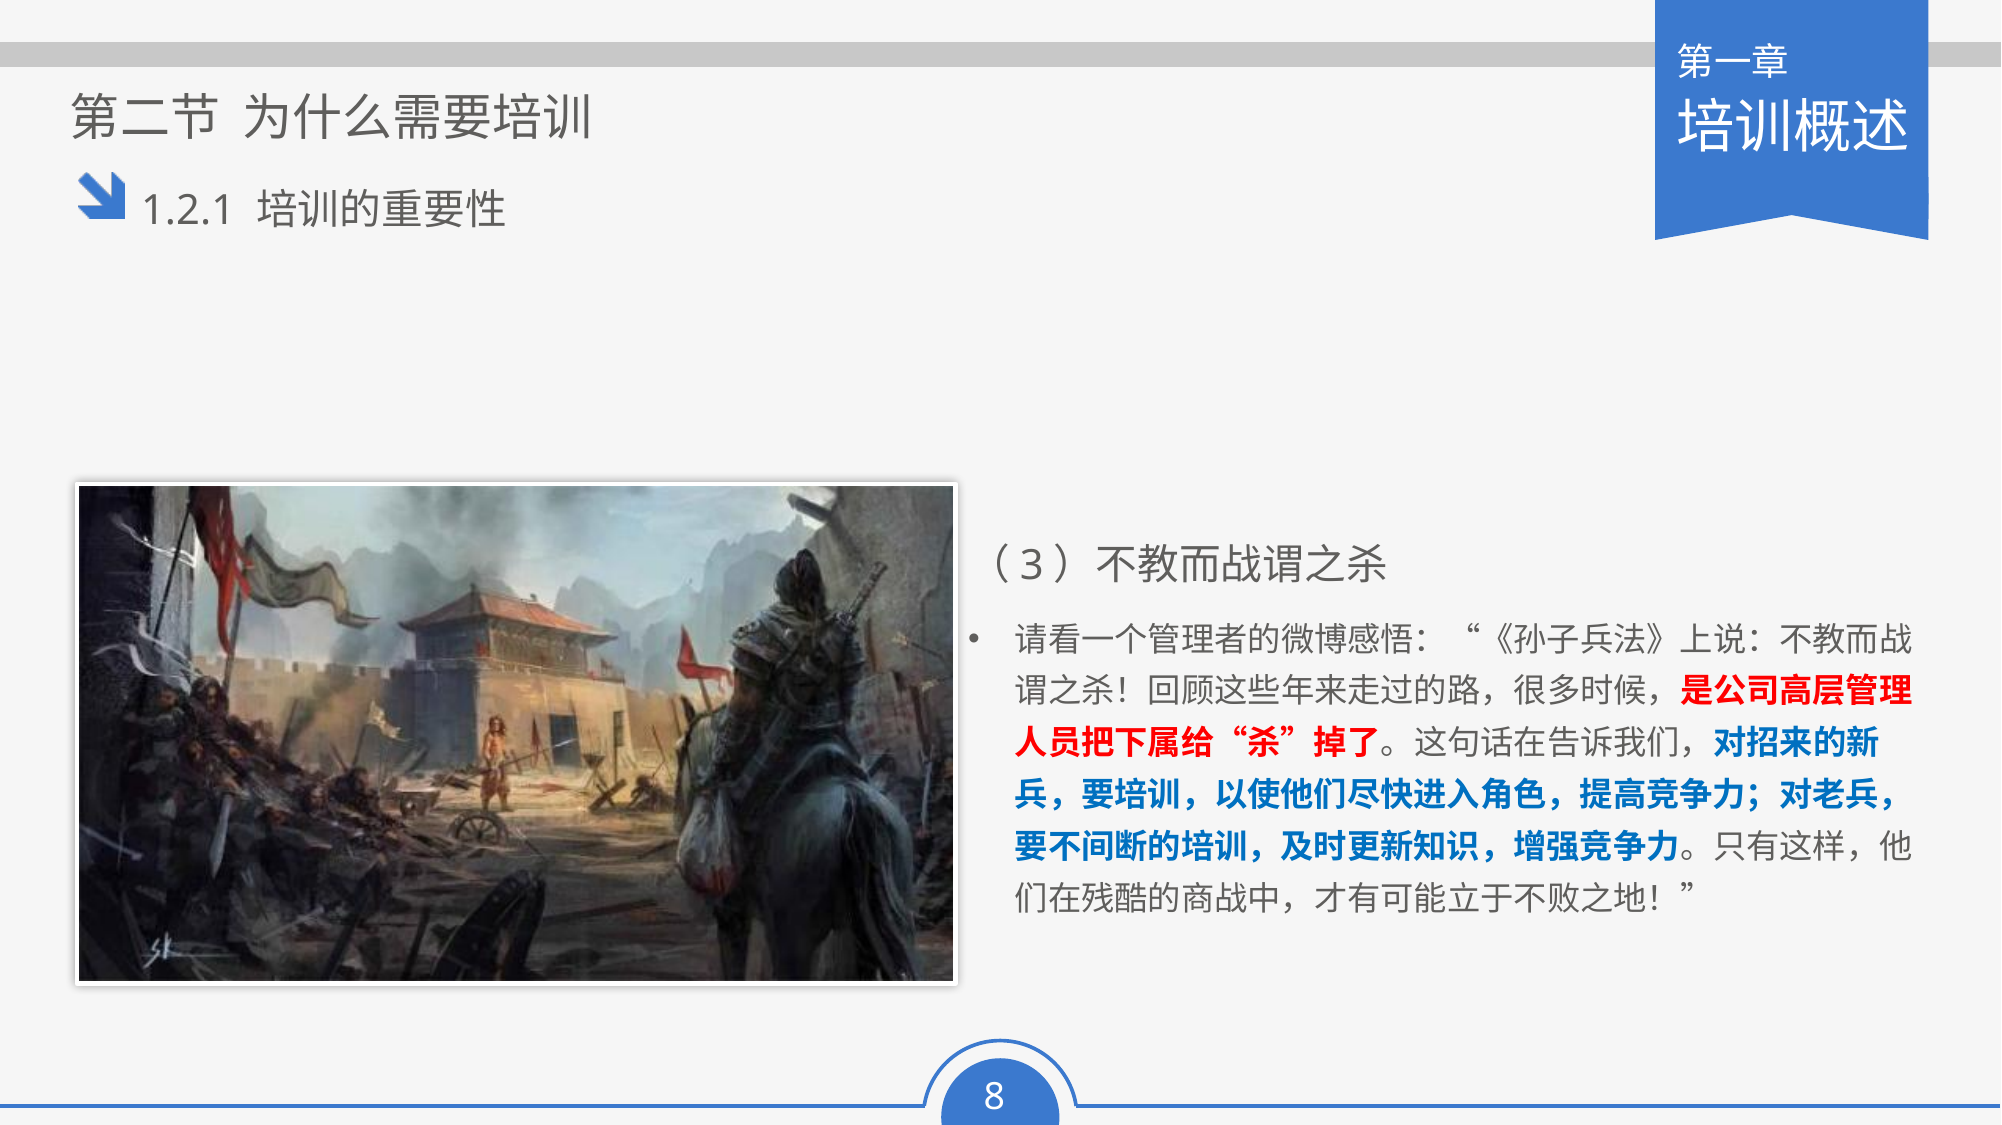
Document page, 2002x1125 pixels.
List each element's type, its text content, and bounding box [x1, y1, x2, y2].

text_box （3）不教而战谓之杀 [964, 515, 1554, 596]
text_box 请看一个管理者的微博感悟：“《孙子兵法》上说：不教而战谓之杀！回顾这些年来走过的路，很多时候，是公司高层管理人员把下属给“杀”掉了。这句话在告诉我们，对招来的新兵，要培训，以使他们尽快进入角色，提高竞争力；对老兵，要不间断的培训，及时更新知识，增强竞争力。只有这样，他们在残酷的商战中，才有可能立于不败之地！” [964, 598, 1946, 925]
picture [78, 485, 954, 982]
picture [78, 172, 125, 219]
